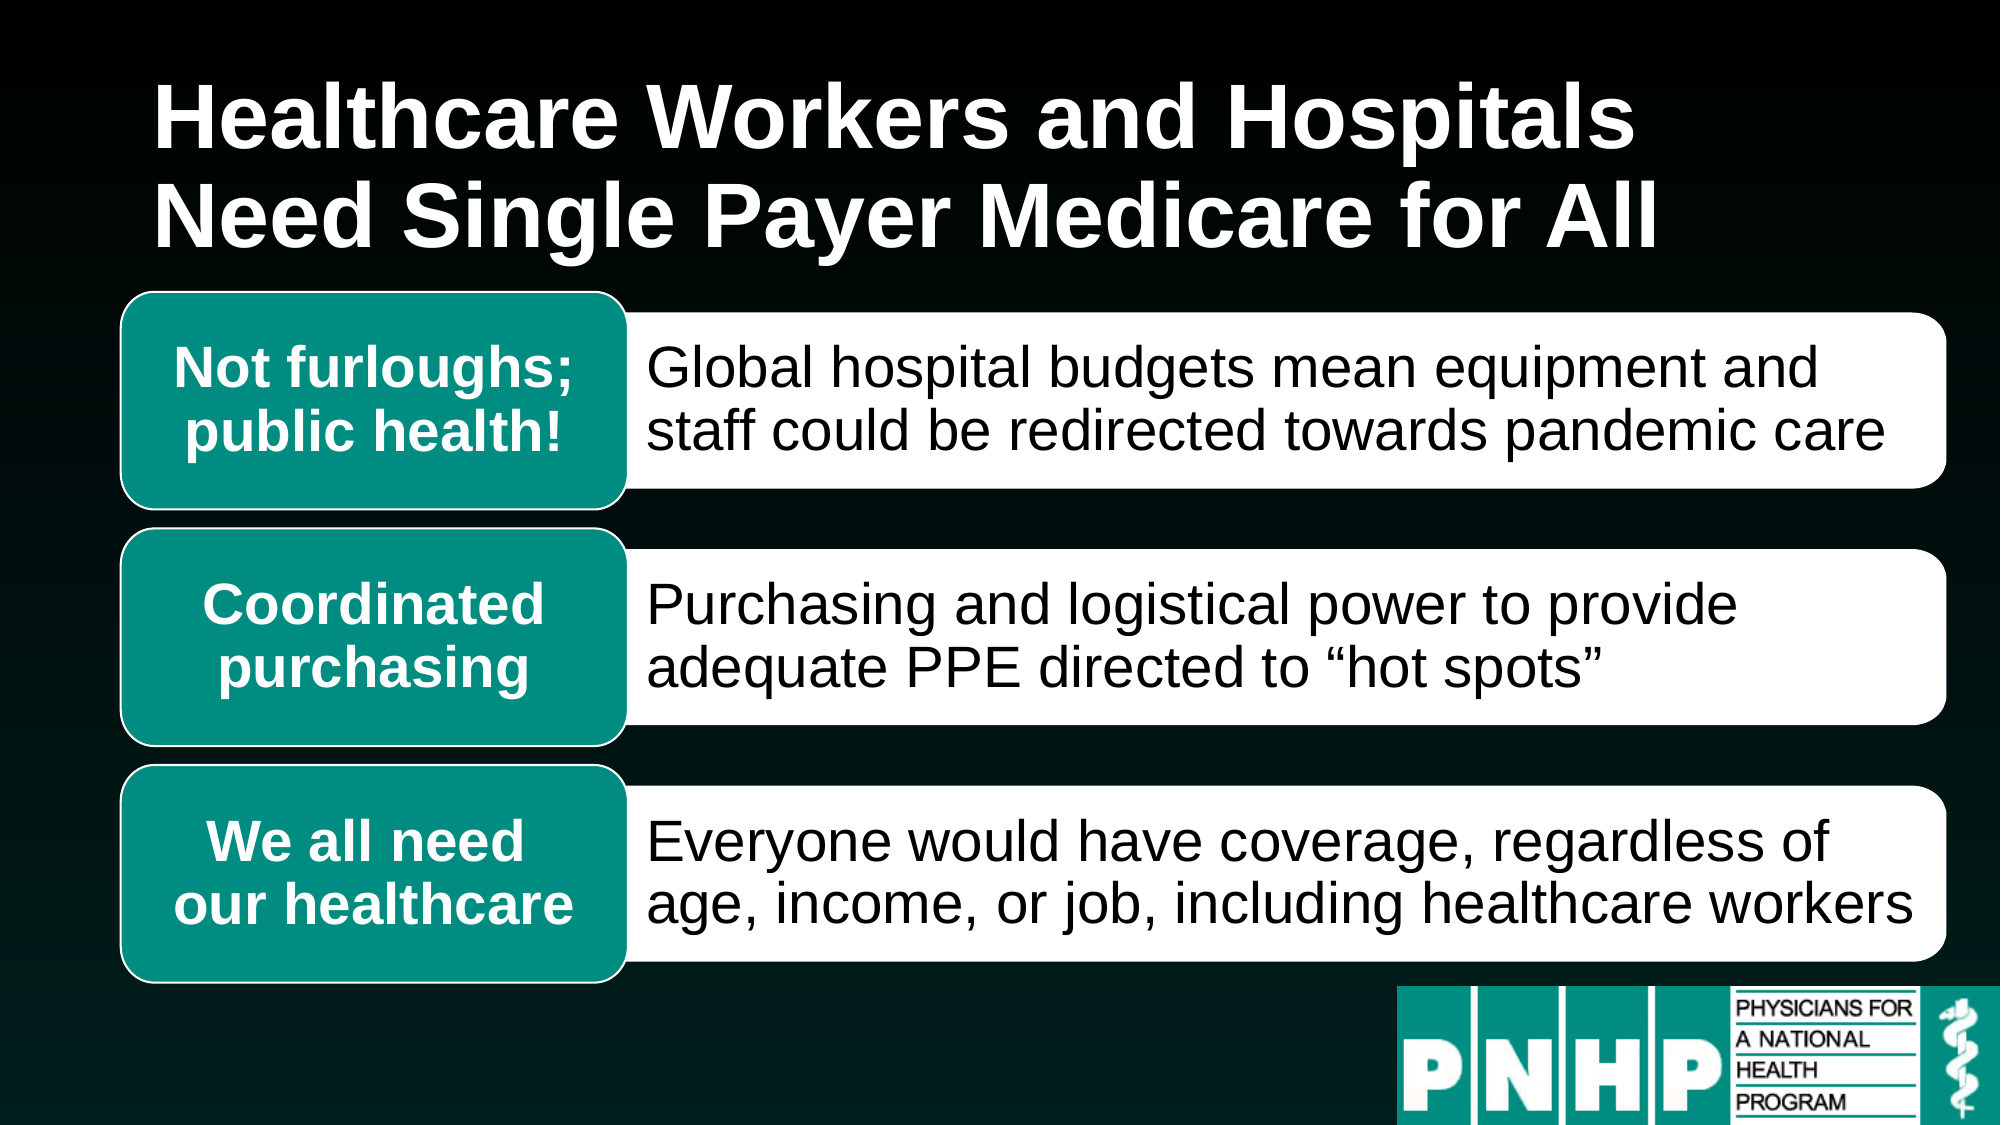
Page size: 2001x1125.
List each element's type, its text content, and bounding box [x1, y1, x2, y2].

text_box Purchasing and logistical power to provide adequate PPE directed to “hot spots” [626, 549, 1947, 726]
text_box We all need our healthcare [119, 763, 629, 984]
picture [1397, 986, 2000, 1125]
text_box Coordinated purchasing [119, 527, 629, 748]
text_box Not furloughs; public health! [119, 290, 629, 511]
text_box Global hospital budgets mean equipment and staff could be redirected towards pandemic care [627, 312, 1947, 489]
text_box Everyone would have coverage, regardless of age, income, or job, including healthcare workers [626, 785, 1947, 962]
title Healthcare Workers and Hospitals Need Single Payer Medicare for All [137, 59, 1863, 278]
